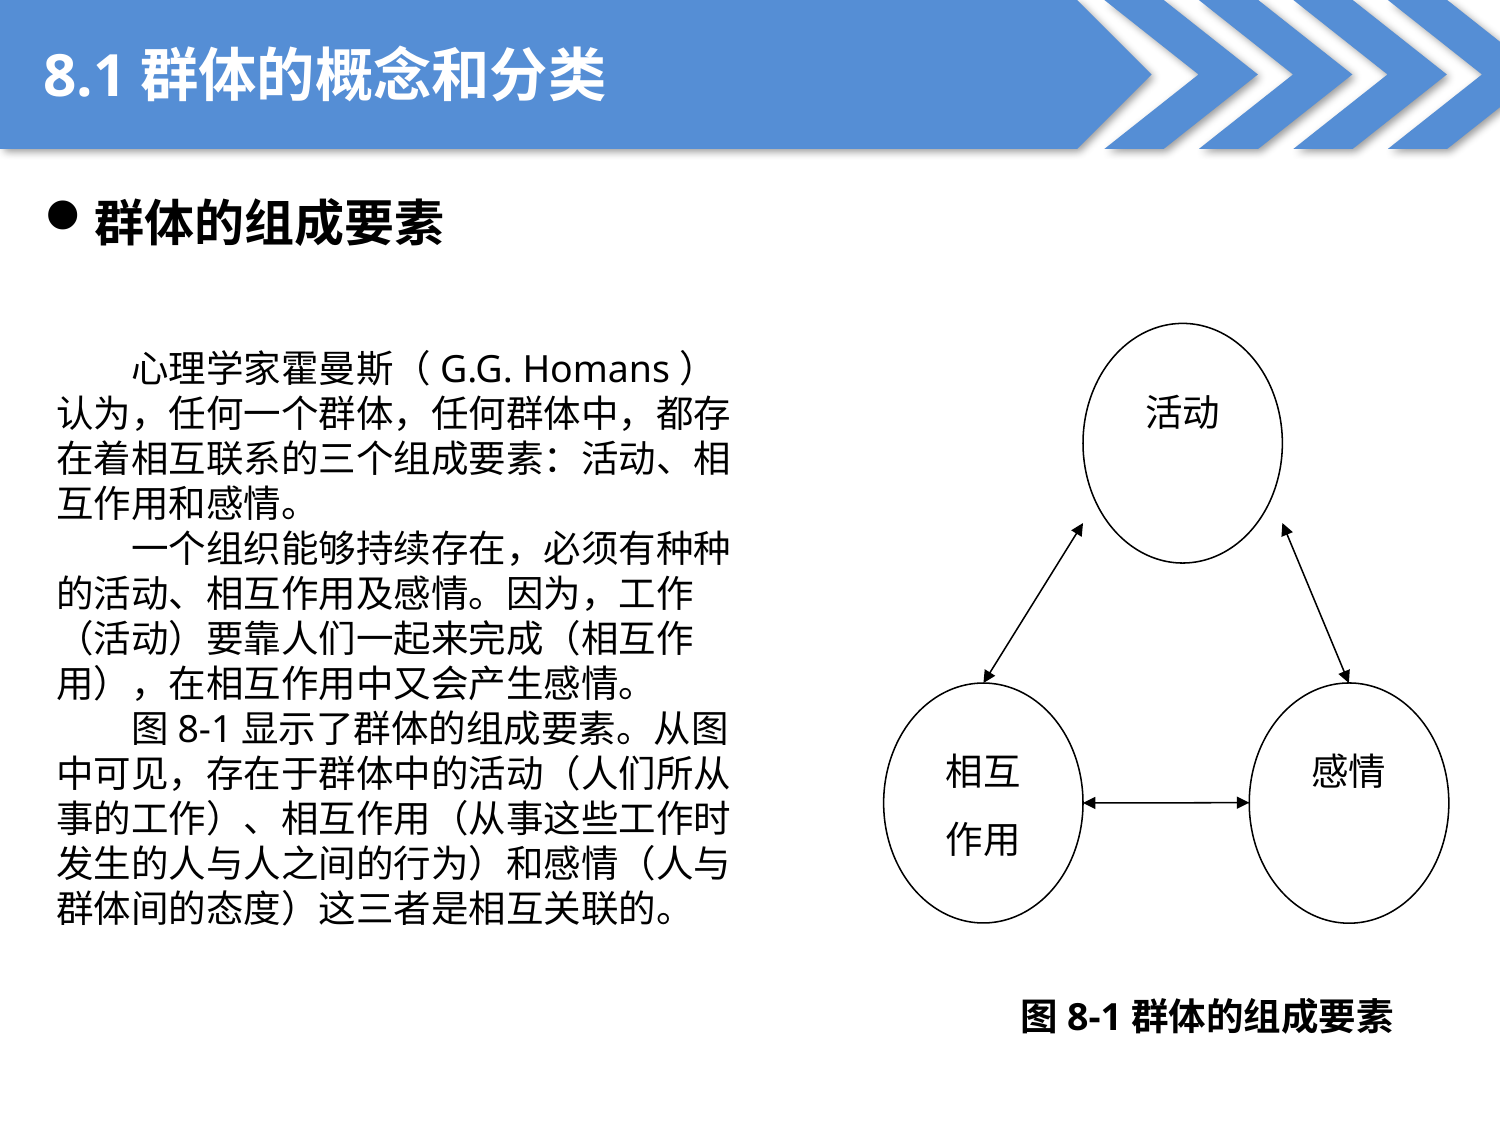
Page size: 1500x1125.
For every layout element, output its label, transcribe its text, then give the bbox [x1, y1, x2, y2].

text_box 8.1群体的概念和分类 [28, 30, 622, 116]
text_box 心理学家霍曼斯（G.G. Homans）认为，任何一个群体，任何群体中，都存在着相互联系的三个组成要素：活动、相互作用和感情。 一个组织能够持续存在，必须有种种的活动、相互作用及感情。因为，工作（活动）要靠人们一起来完成（相互作用），在相互作用中又会产生感情。 图8-1显示了群体的组成要素。从图中可见，存在于群体中的活动（人们所从事的工作）、相互作用（从事这些工作时发生的人与人之间的行为）和感情（人与群体间的态度）这三者是相互关联的。 [41, 338, 354, 938]
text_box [359, 243, 1500, 1083]
text_box 群体的组成要素 [29, 184, 526, 260]
